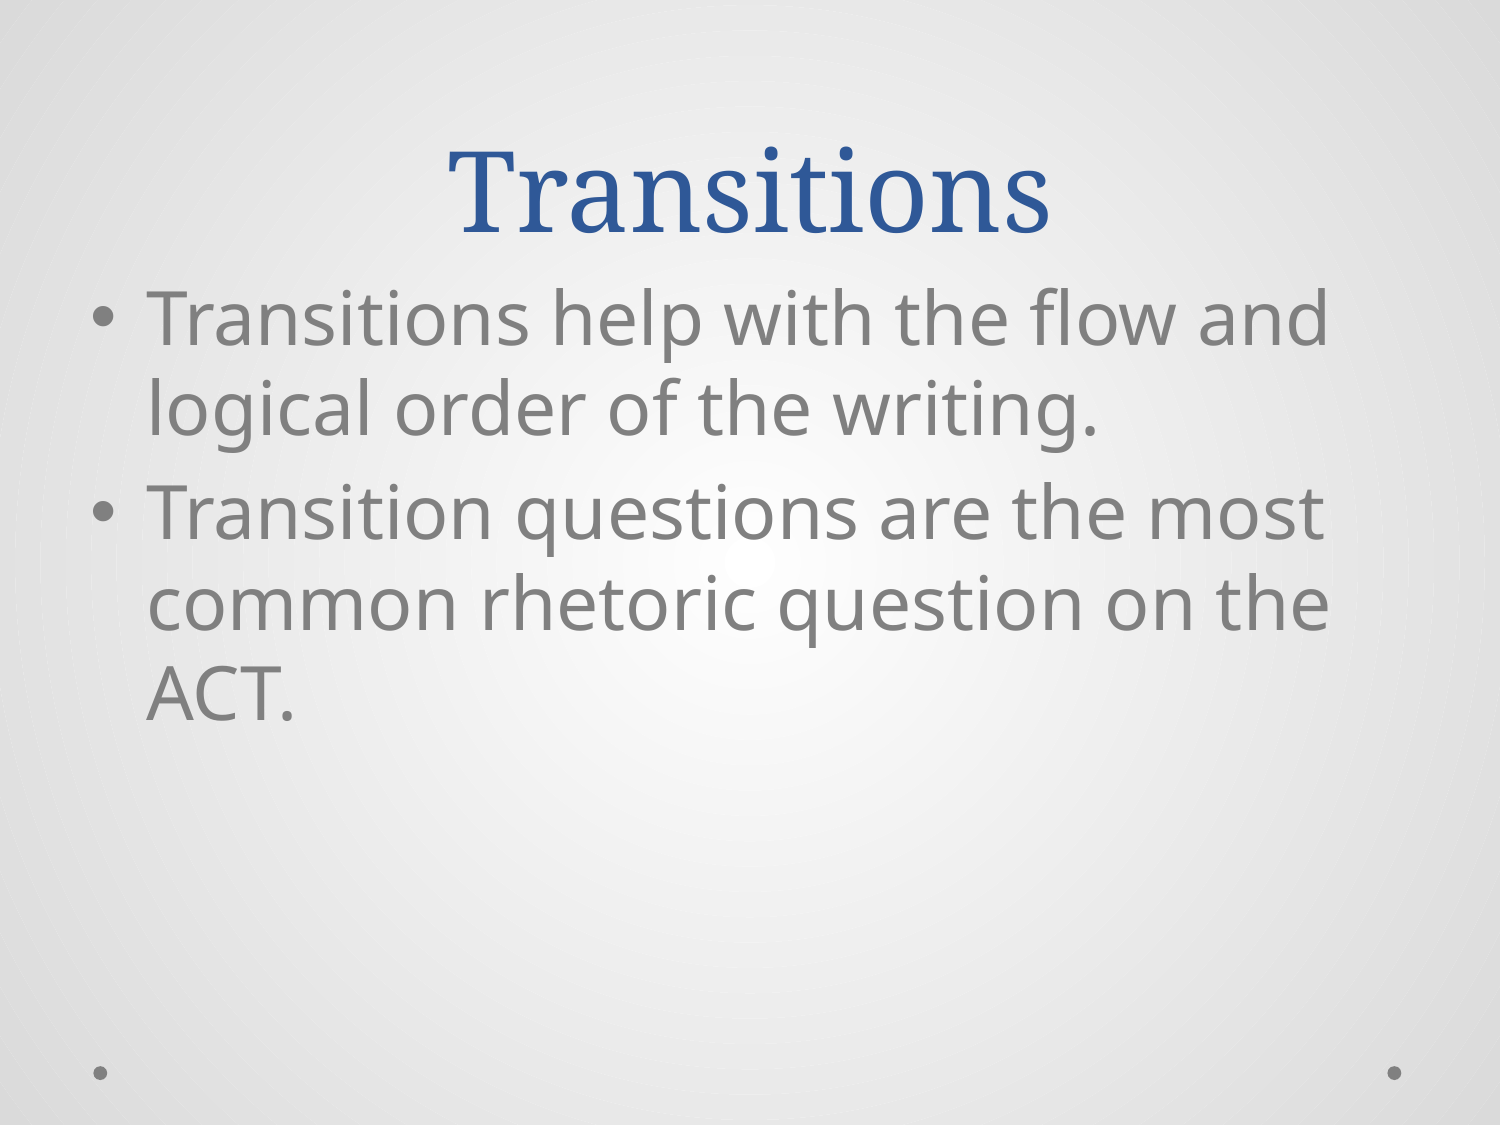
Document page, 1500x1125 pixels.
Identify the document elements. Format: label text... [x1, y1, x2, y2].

list Transitions help with the flow and logical order of the writing. Transition questions are the most common rhetoric question on the ACT. [75, 262, 1425, 1005]
title Transitions [75, 0, 1425, 262]
